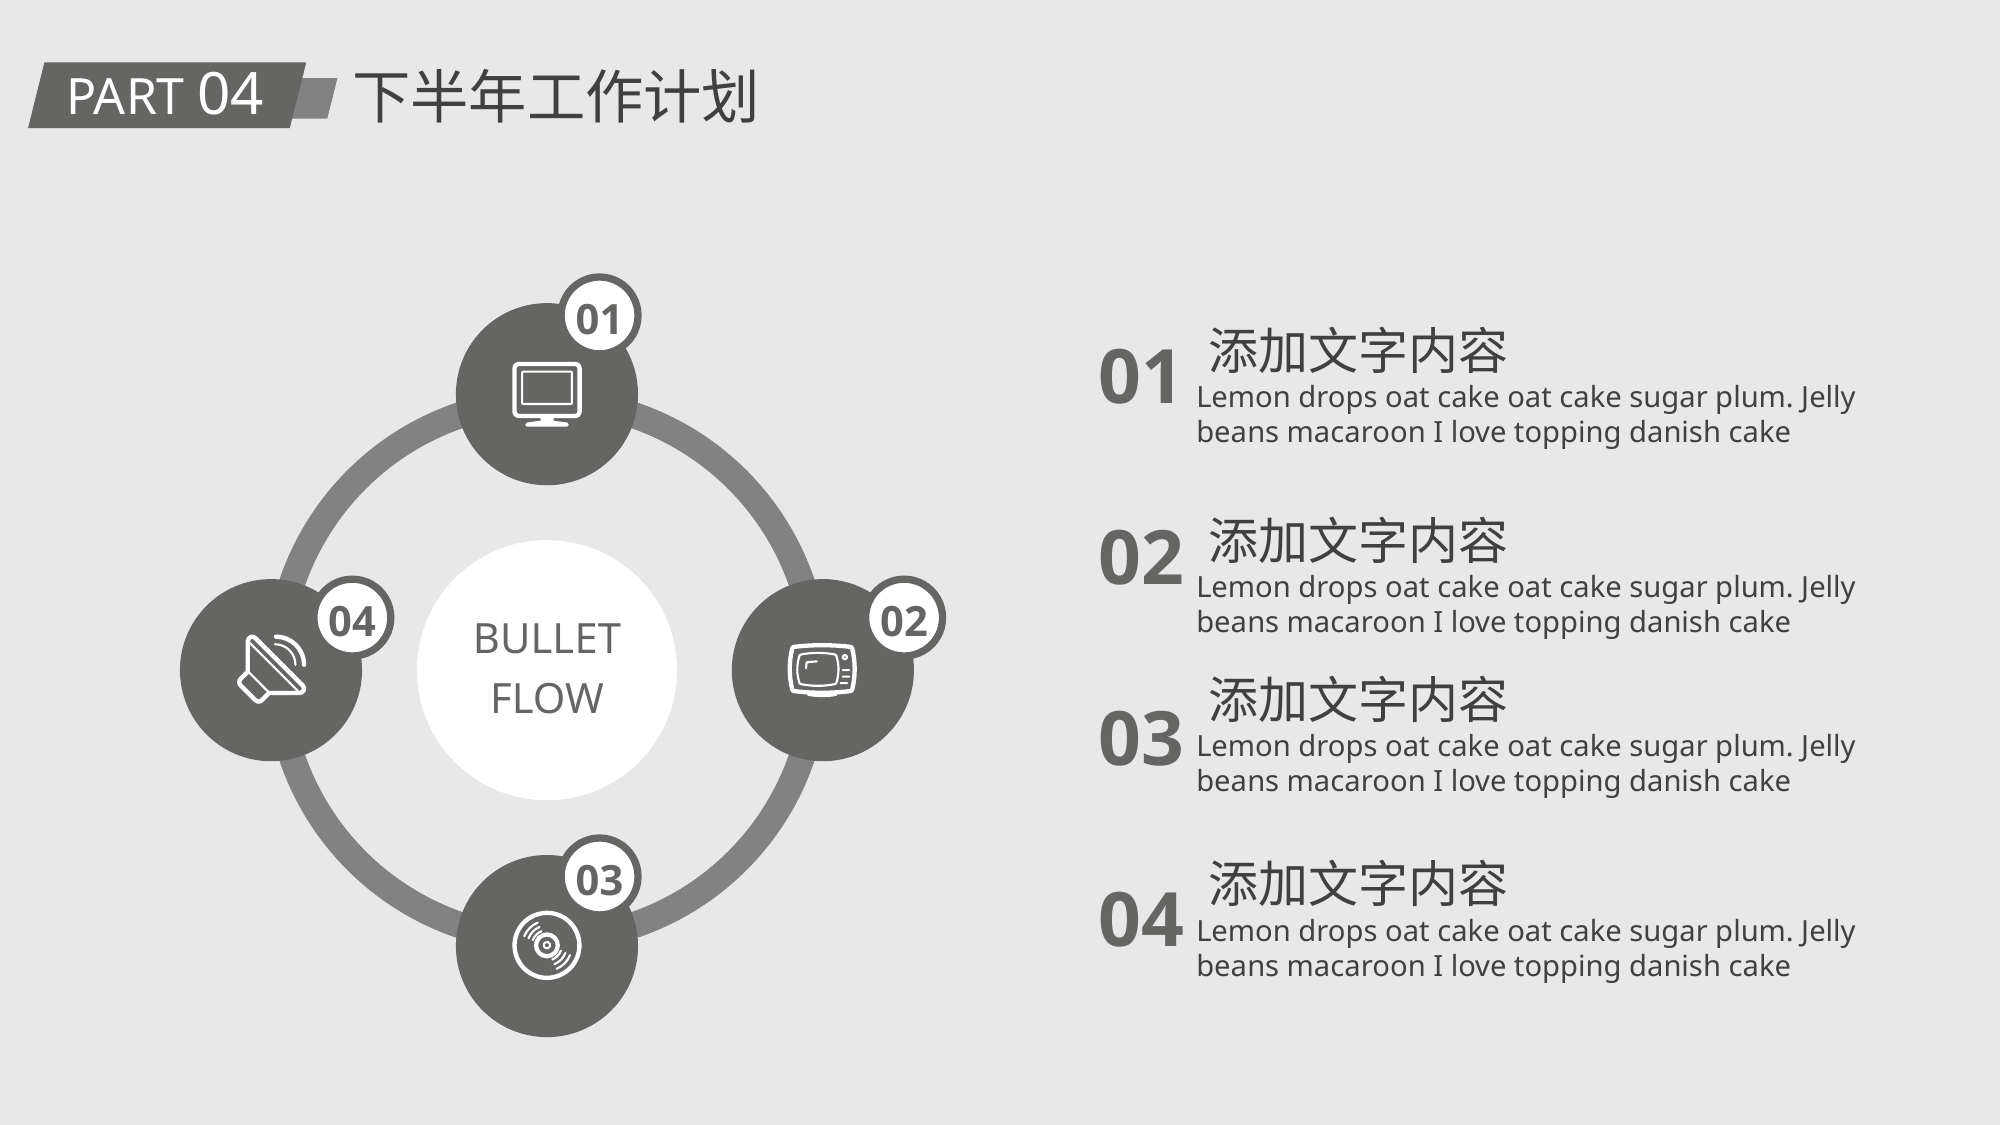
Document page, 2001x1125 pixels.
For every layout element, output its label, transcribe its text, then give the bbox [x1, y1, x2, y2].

text_box 01 [1084, 320, 1170, 426]
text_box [179, 303, 914, 1038]
text_box 03 [1084, 682, 1170, 788]
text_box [1170, 845, 1889, 998]
text_box 下半年工作计划 [337, 52, 910, 138]
text_box 01 [560, 285, 639, 303]
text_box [787, 643, 857, 698]
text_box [237, 634, 307, 704]
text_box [1170, 660, 1889, 813]
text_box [512, 910, 582, 981]
text_box 04 [1084, 864, 1170, 969]
text_box [26, 61, 51, 130]
text_box 02 [914, 587, 943, 653]
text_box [512, 361, 582, 427]
text_box [574, 275, 625, 285]
text_box [914, 579, 929, 587]
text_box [1170, 501, 1889, 654]
text_box 02 [1084, 501, 1170, 607]
text_box PART 04 [51, 48, 283, 134]
text_box [283, 61, 308, 130]
text_box [294, 77, 337, 120]
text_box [1170, 311, 1889, 464]
